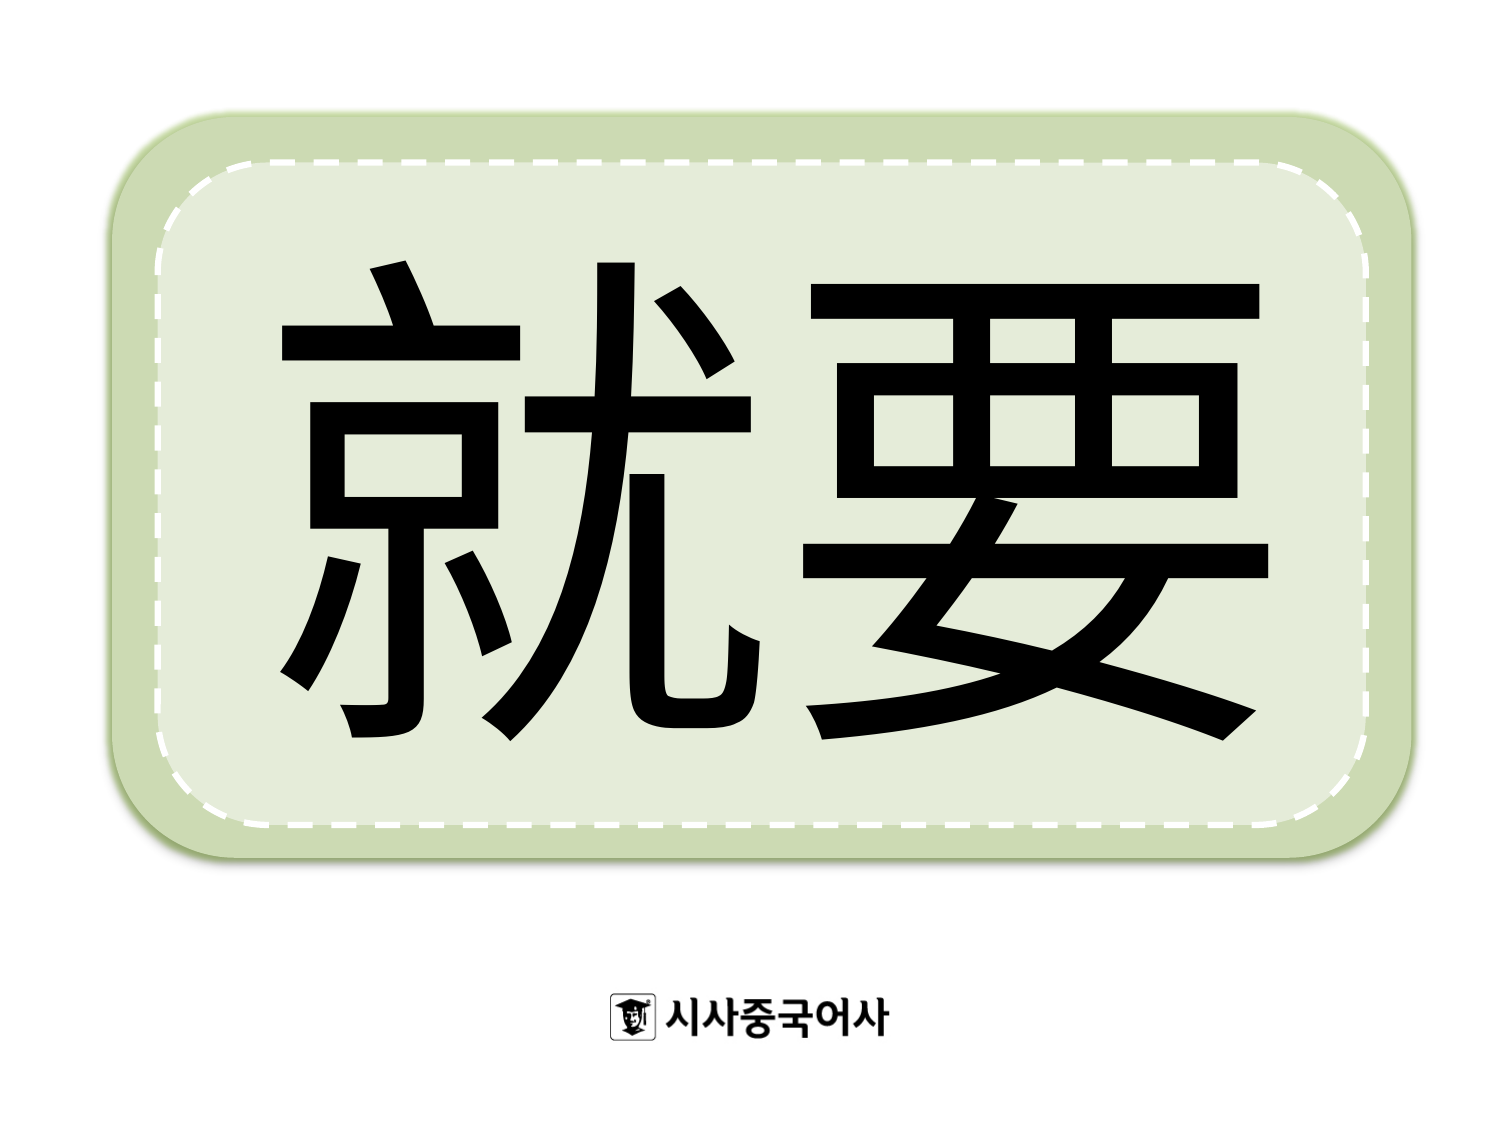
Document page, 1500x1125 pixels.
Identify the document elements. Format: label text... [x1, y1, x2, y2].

text_box 就要 [171, 159, 1380, 823]
picture [602, 987, 898, 1047]
text_box [162, 160, 1371, 824]
